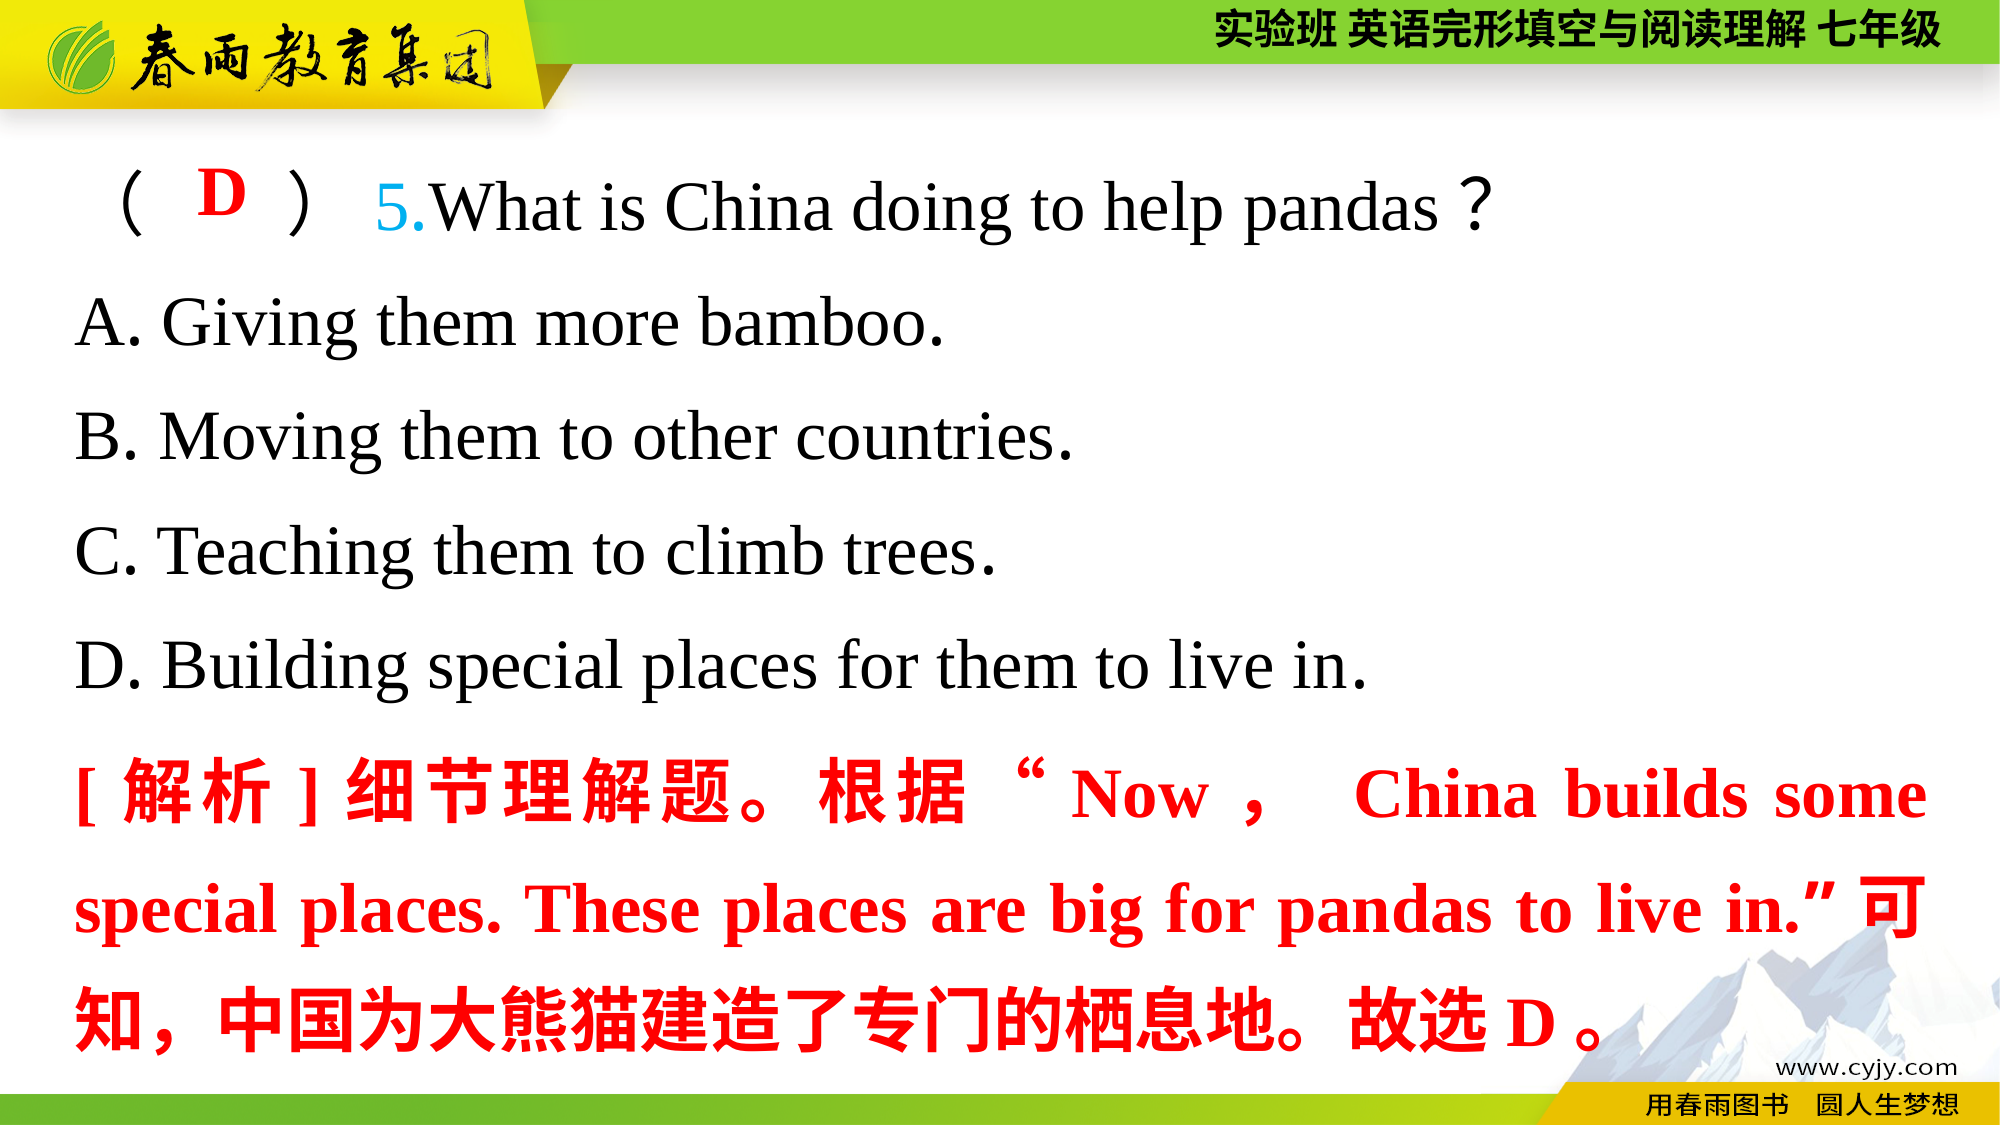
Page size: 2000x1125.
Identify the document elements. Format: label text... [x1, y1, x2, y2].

picture [0, 0, 2000, 1125]
list （ ）5.What is China doing to help pandas？ A. Giving them more bamboo. B. Moving them to other countries. C. Teaching them to climb trees. D. Building special places for them to live in. [59, 122, 1944, 704]
text_box [解析]细节理解题。根据“Now， China builds some special places. These places are big for pandas to live in.”可知，中国为大熊猫建造了专门的栖息地。故选D。 [59, 709, 1944, 1069]
